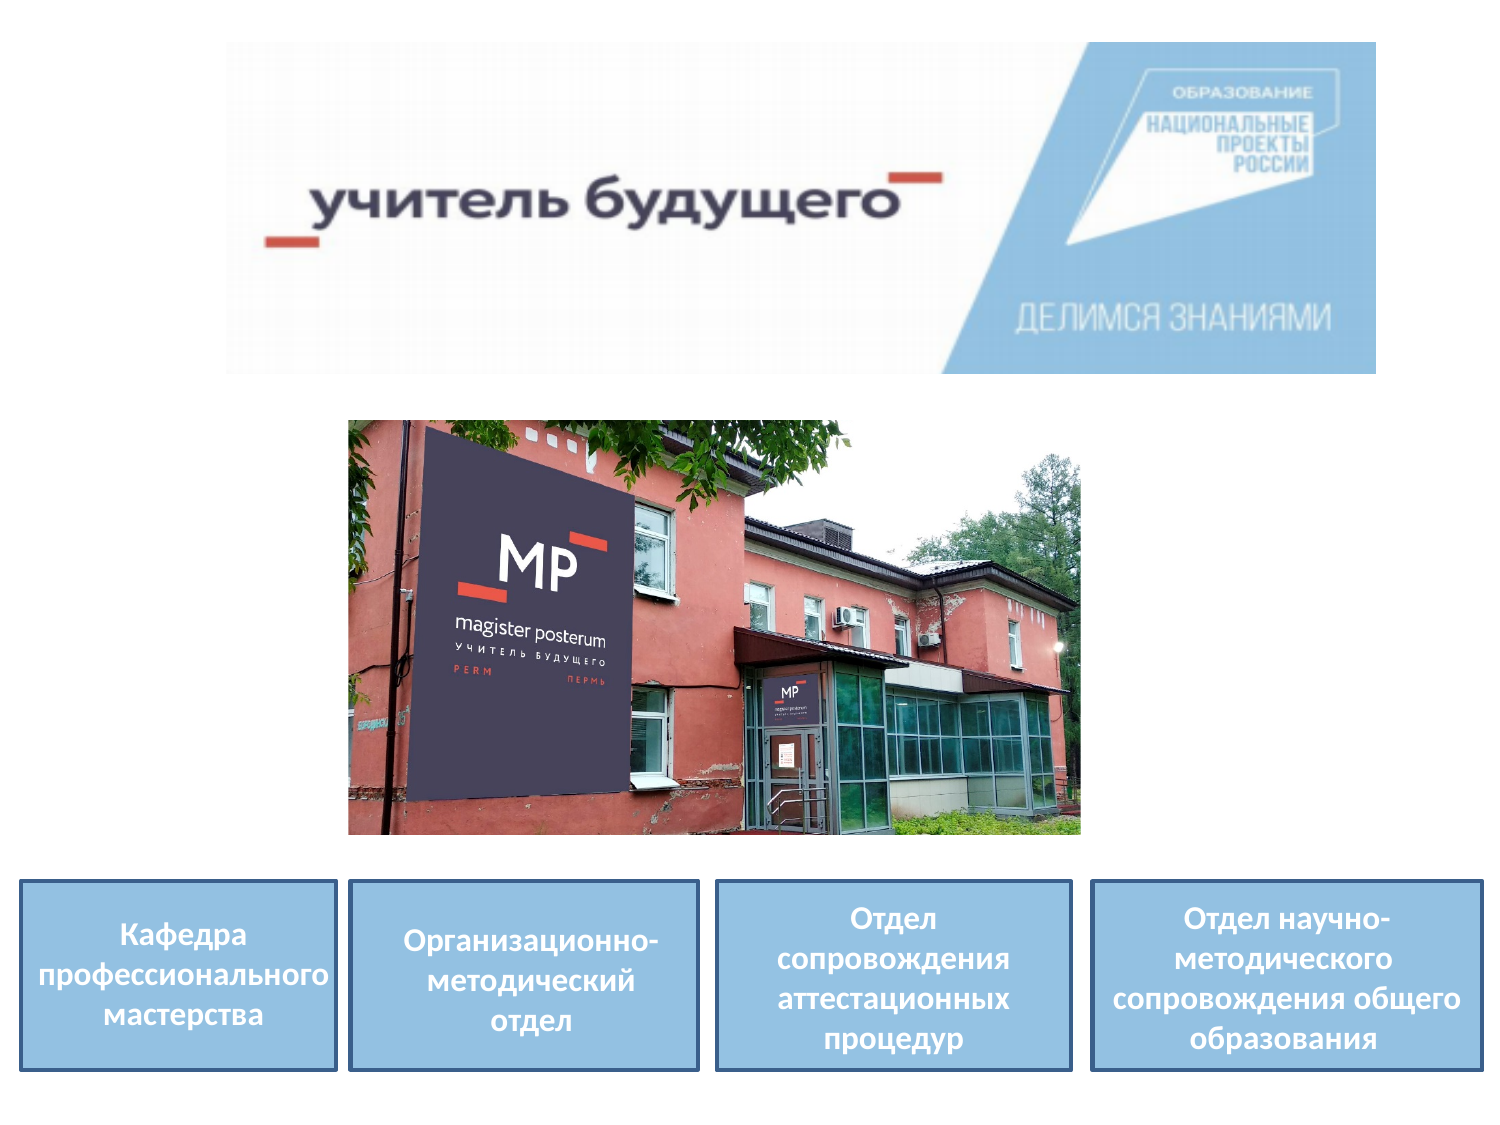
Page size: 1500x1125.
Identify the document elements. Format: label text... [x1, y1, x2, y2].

text_box [19, 879, 338, 905]
picture [348, 420, 1081, 835]
picture [226, 42, 1377, 374]
text_box [19, 1040, 338, 1072]
text_box [348, 879, 700, 1072]
text_box Кафедра профессионального мастерства [19, 905, 349, 1040]
text_box Отдел научно-методического сопровождения общего образования [1090, 879, 1484, 1072]
text_box Организационно-методический отдел [371, 910, 691, 1045]
text_box Отдел сопровождения аттестационных процедур [715, 879, 1073, 1072]
